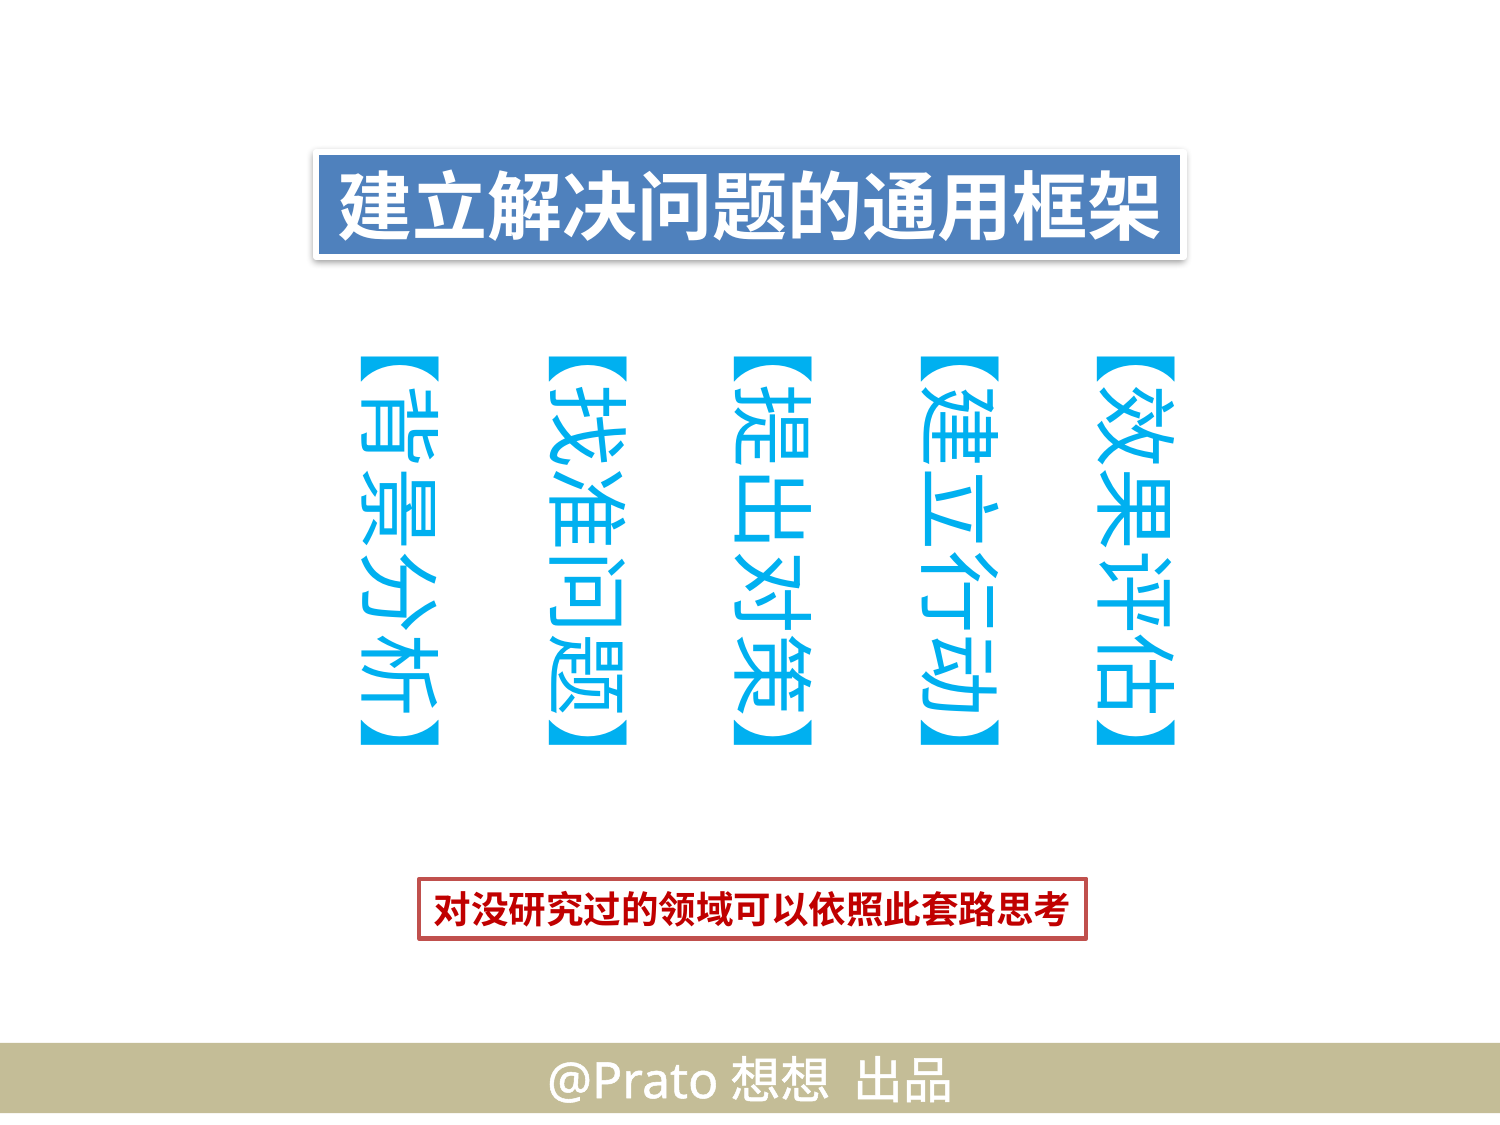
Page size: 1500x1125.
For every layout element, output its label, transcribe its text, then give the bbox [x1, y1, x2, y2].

text_box 【找准问题】 [514, 279, 649, 822]
text_box 【建立行动】 [886, 279, 1022, 822]
text_box 对没研究过的领域可以依照此套路思考 [417, 877, 1088, 941]
text_box 【提出对策】 [699, 279, 834, 822]
text_box 【背景分析】 [326, 279, 461, 822]
text_box 【效果评估】 [1062, 279, 1197, 822]
text_box 建立解决问题的通用框架 [313, 149, 1187, 260]
text_box @Prato想想 出品 [0, 1041, 1500, 1115]
